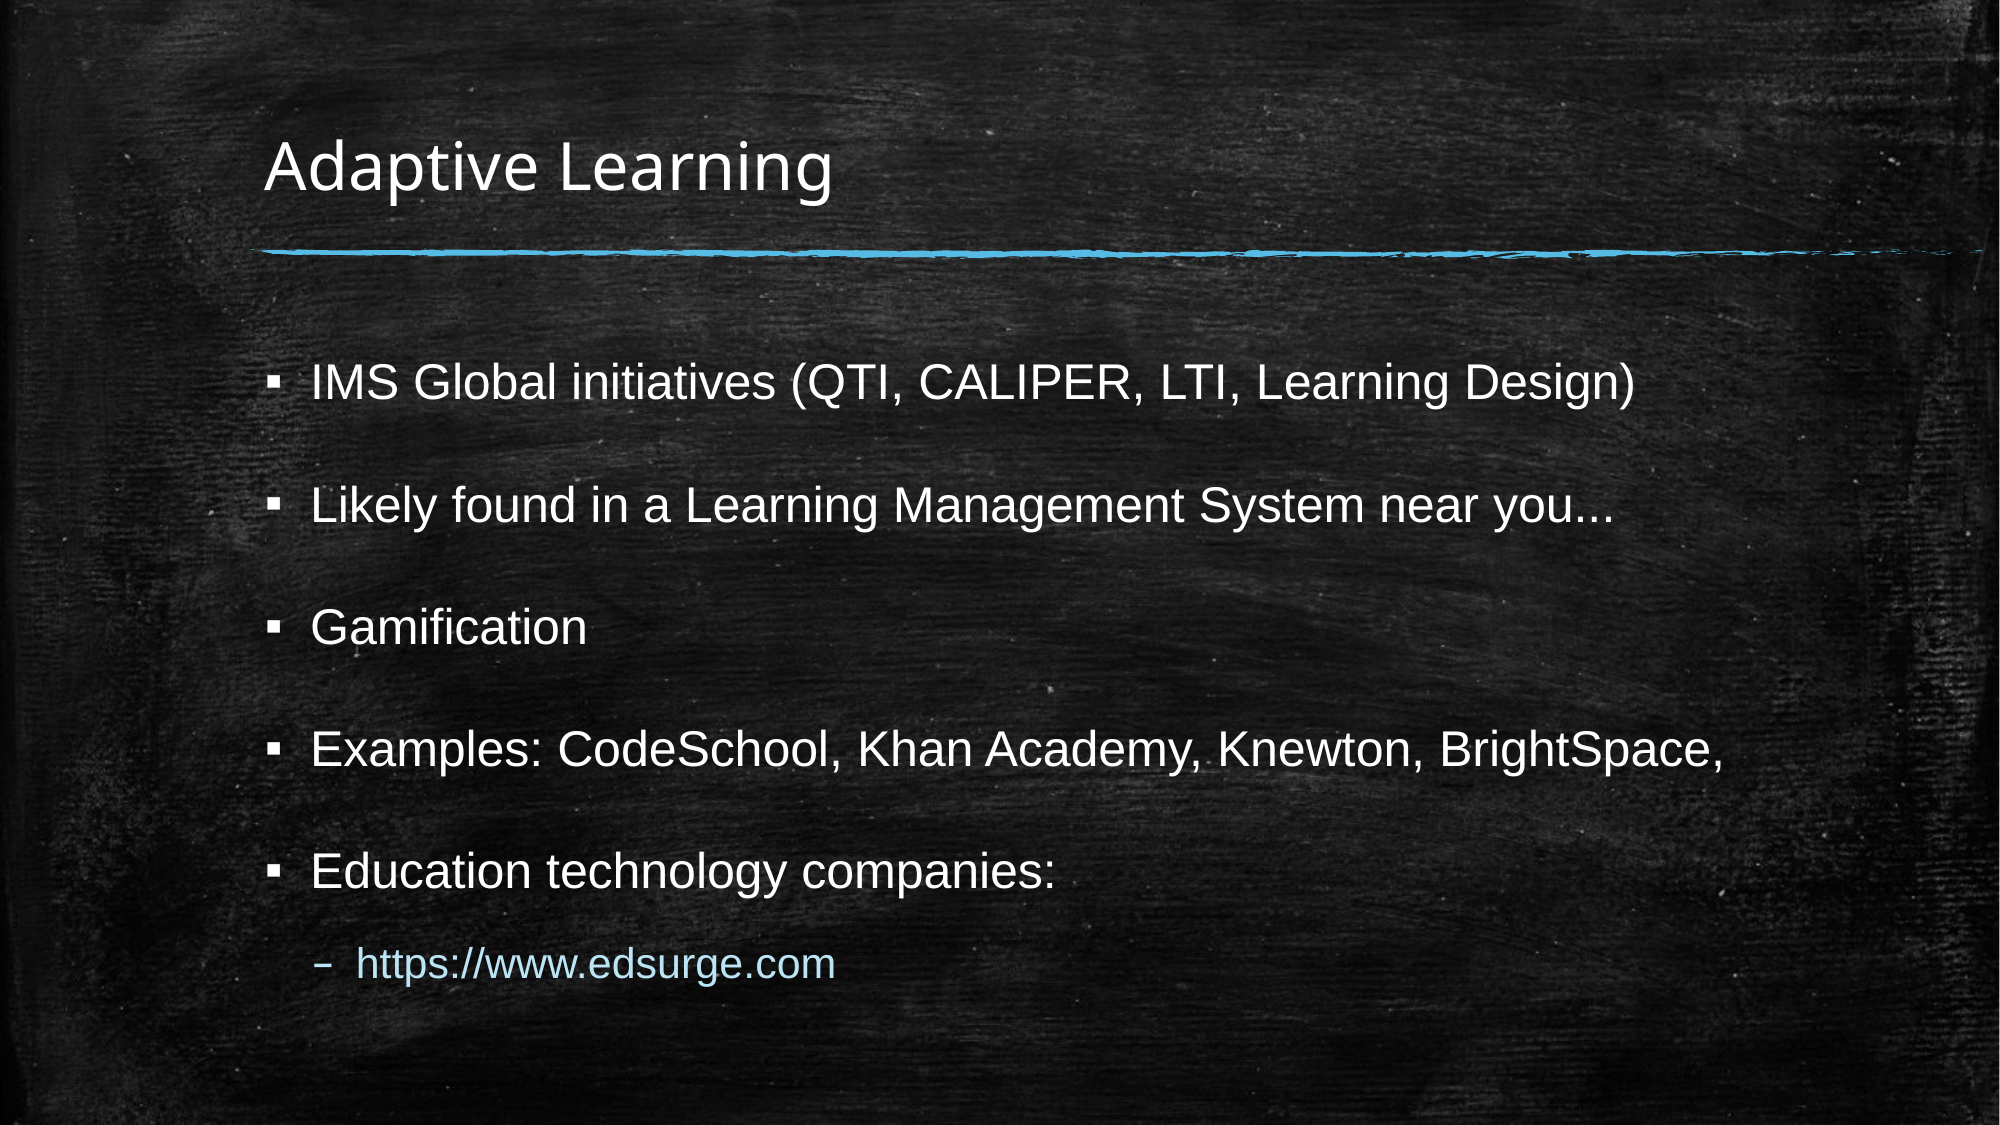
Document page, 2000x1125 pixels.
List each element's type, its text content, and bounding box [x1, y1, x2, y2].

list IMS Global initiatives (QTI, CALIPER, LTI, Learning Design) Likely found in a Learning Management System near you... Gamification Examples: CodeSchool, Khan Academy, Knewton, BrightSpace, Education technology companies: https://www.edsurge.com [249, 312, 1750, 1013]
title Adaptive Learning [249, 45, 1750, 213]
